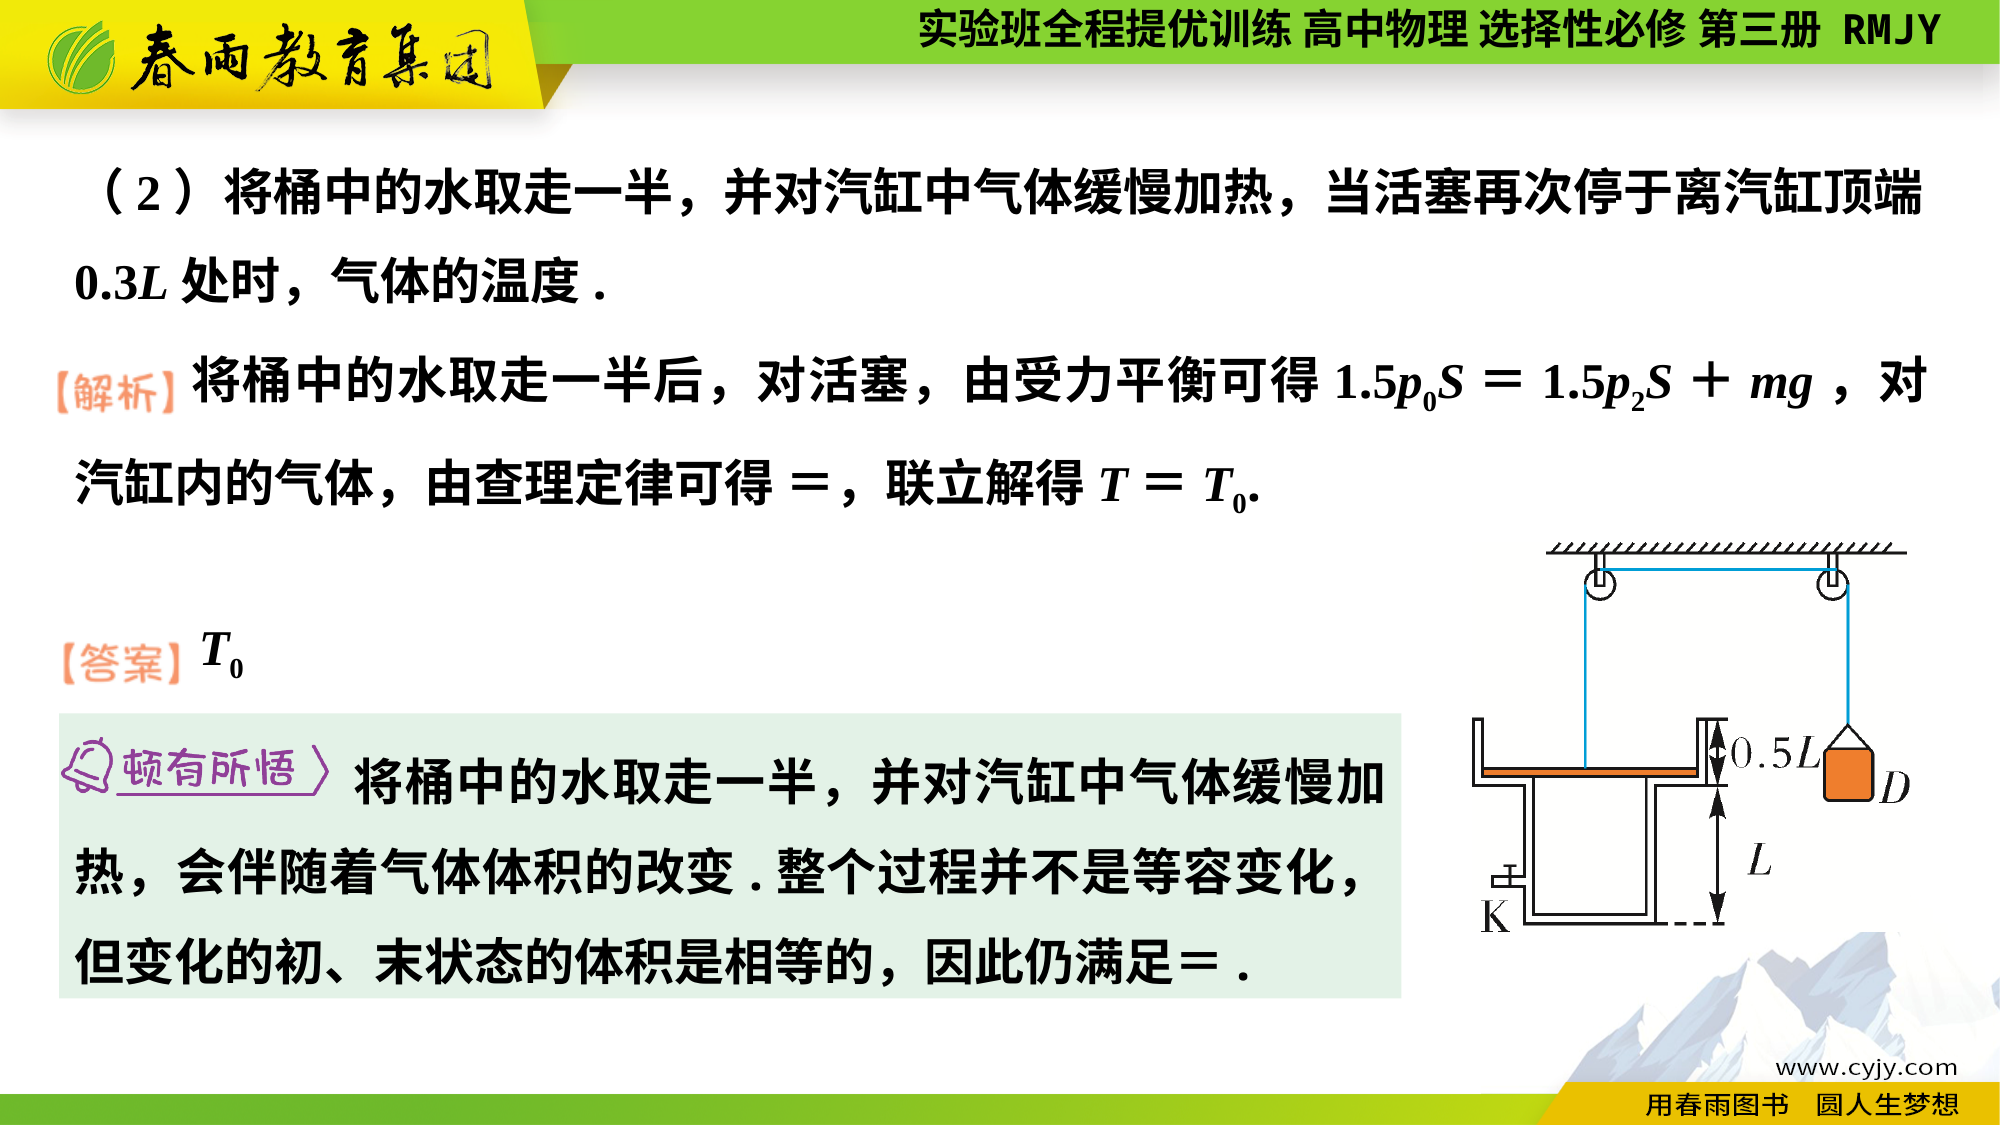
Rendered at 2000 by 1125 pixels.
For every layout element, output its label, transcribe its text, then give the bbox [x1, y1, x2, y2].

list （2）将桶中的水取走一半，并对汽缸中气体缓慢加热，当活塞再次停于离汽缸顶端0.3L处时，气体的温度. [59, 122, 1944, 308]
picture [0, 0, 2000, 1125]
